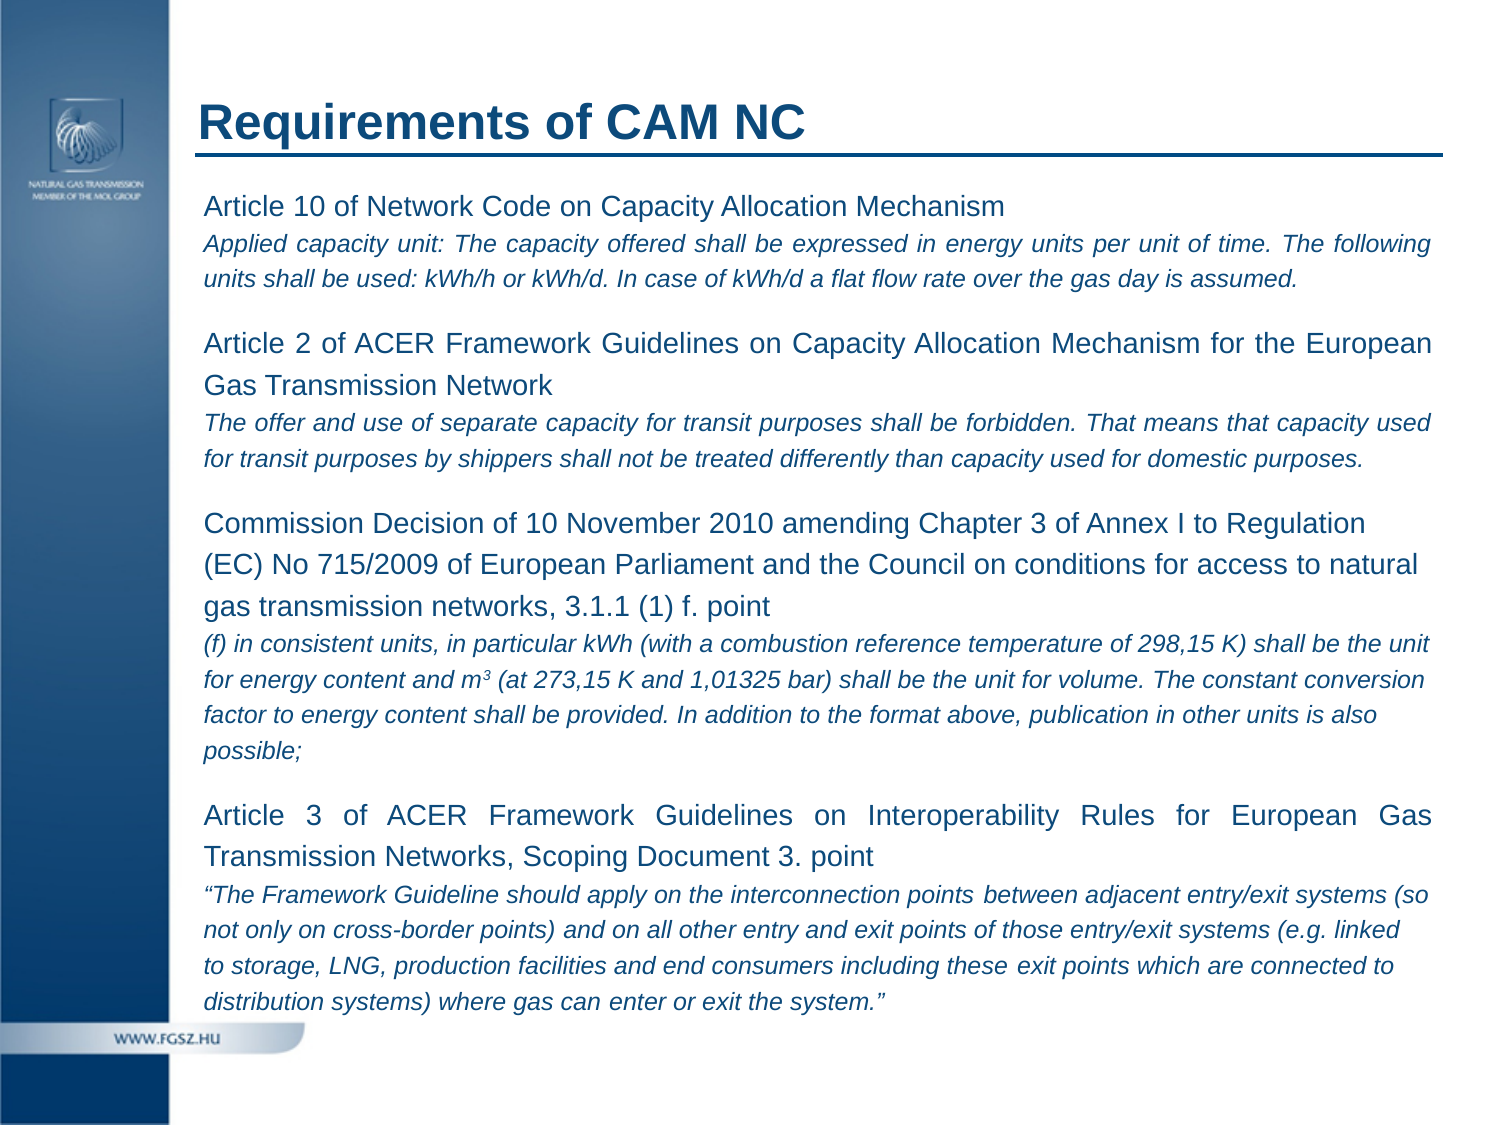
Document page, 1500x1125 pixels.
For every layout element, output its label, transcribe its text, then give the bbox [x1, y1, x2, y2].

subtitle Article 10 of Network Code on Capacity Allocation Mechanism Applied capacity unit: The capacity offered shall be expressed in energy units per unit of time. The following units shall be used: kWh/h or kWh/d. In case of kWh/d a flat flow rate over the gas day is assumed. Article 2 of ACER Framework Guidelines on Capacity Allocation Mechanism for the European Gas Transmission Network The offer and use of separate capacity for transit purposes shall be forbidden. That means that capacity used for transit purposes by shippers shall not be treated differently than capacity used for domestic purposes. Commission Decision of 10 November 2010 amending Chapter 3 of Annex I to Regulation (EC) No 715/2009 of European Parliament and the Council on conditions for access to natural gas transmission networks, 3.1.1 (1) f. point (f) in consistent units, in particular kWh (with a combustion reference temperature of 298,15 K) shall be the unit for energy content and m3 (at 273,15 K and 1,01325 bar) shall be the unit for volume. The constant conversion factor to energy content shall be provided. In addition to the format above, publication in other units is also possible; Article 3 of ACER Framework Guidelines on Interoperability Rules for European Gas Transmission Networks, Scoping Document 3. point “The Framework Guideline should apply on the interconnection points between adjacent entry/exit systems (so not only on cross-border points) and on all other entry and exit points of those entry/exit systems (e.g. linked to storage, LNG, production facilities and end consumers including these exit points which are connected to distribution systems) where gas can enter or exit the system.” [188, 172, 1450, 1125]
title Requirements of CAM NC [183, 54, 1459, 185]
picture [0, 0, 1500, 1125]
